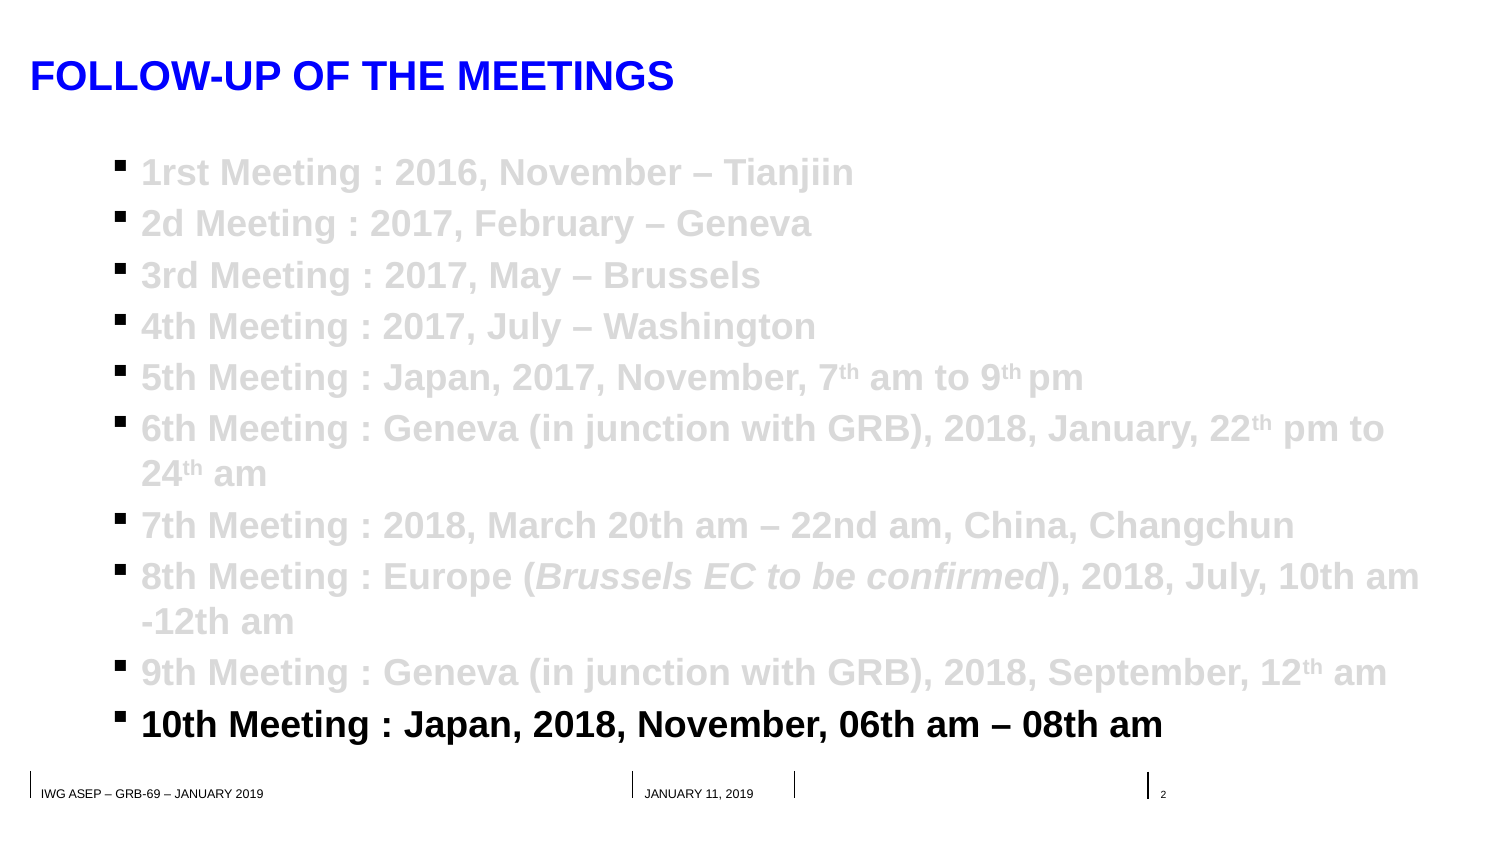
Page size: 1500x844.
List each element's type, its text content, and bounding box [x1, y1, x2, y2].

list 1rst Meeting : 2016, November – Tianjiin 2d Meeting : 2017, February – Geneva 3rd Meeting : 2017, May – Brussels 4th Meeting : 2017, July – Washington 5th Meeting : Japan, 2017, November, 7th am to 9th pm 6th Meeting : Geneva (in junction with GRB), 2018, January, 22th pm to 24th am 7th Meeting : 2018, March 20th am – 22nd am, China, Changchun 8th Meeting : Europe (Brussels EC to be confirmed), 2018, July, 10th am -12th am 9th Meeting : Geneva (in junction with GRB), 2018, September, 12th am 10th Meeting : Japan, 2018, November, 06th am – 08th am [111, 148, 1421, 761]
title FOLLOW-UP of the meetings [29, 48, 1471, 91]
